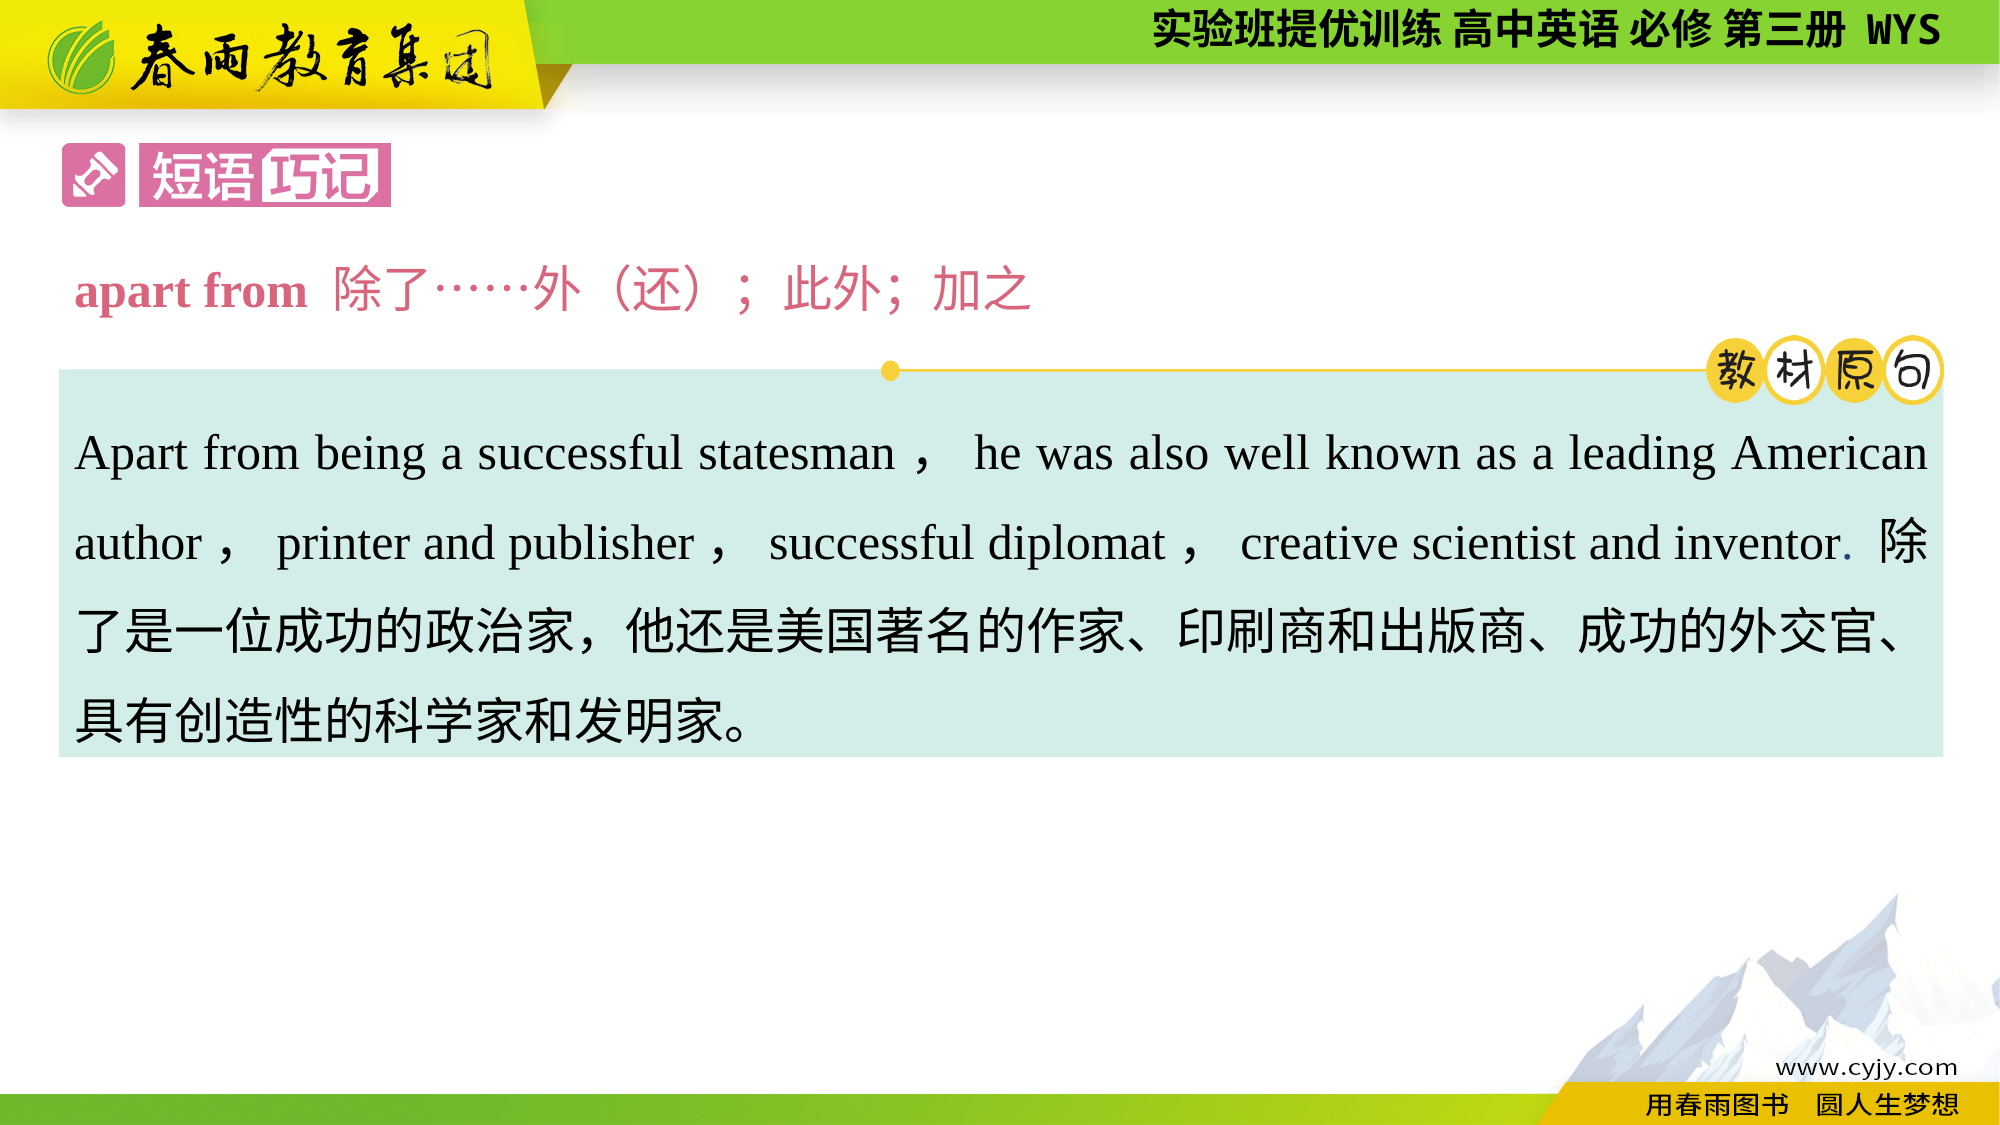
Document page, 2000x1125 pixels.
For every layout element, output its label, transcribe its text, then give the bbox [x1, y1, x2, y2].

picture [0, 0, 2000, 1125]
text_box Apart from being a successful statesman，he was also well known as a leading American author，printer and publisher，successful diplomat，creative scientist and inventor. 除了是一位成功的政治家，他还是美国著名的作家、印刷商和出版商、成功的外交官、具有创造性的科学家和发明家。 [59, 369, 1944, 757]
list apart from 除了……外（还）；此外；加之 [59, 219, 1944, 315]
